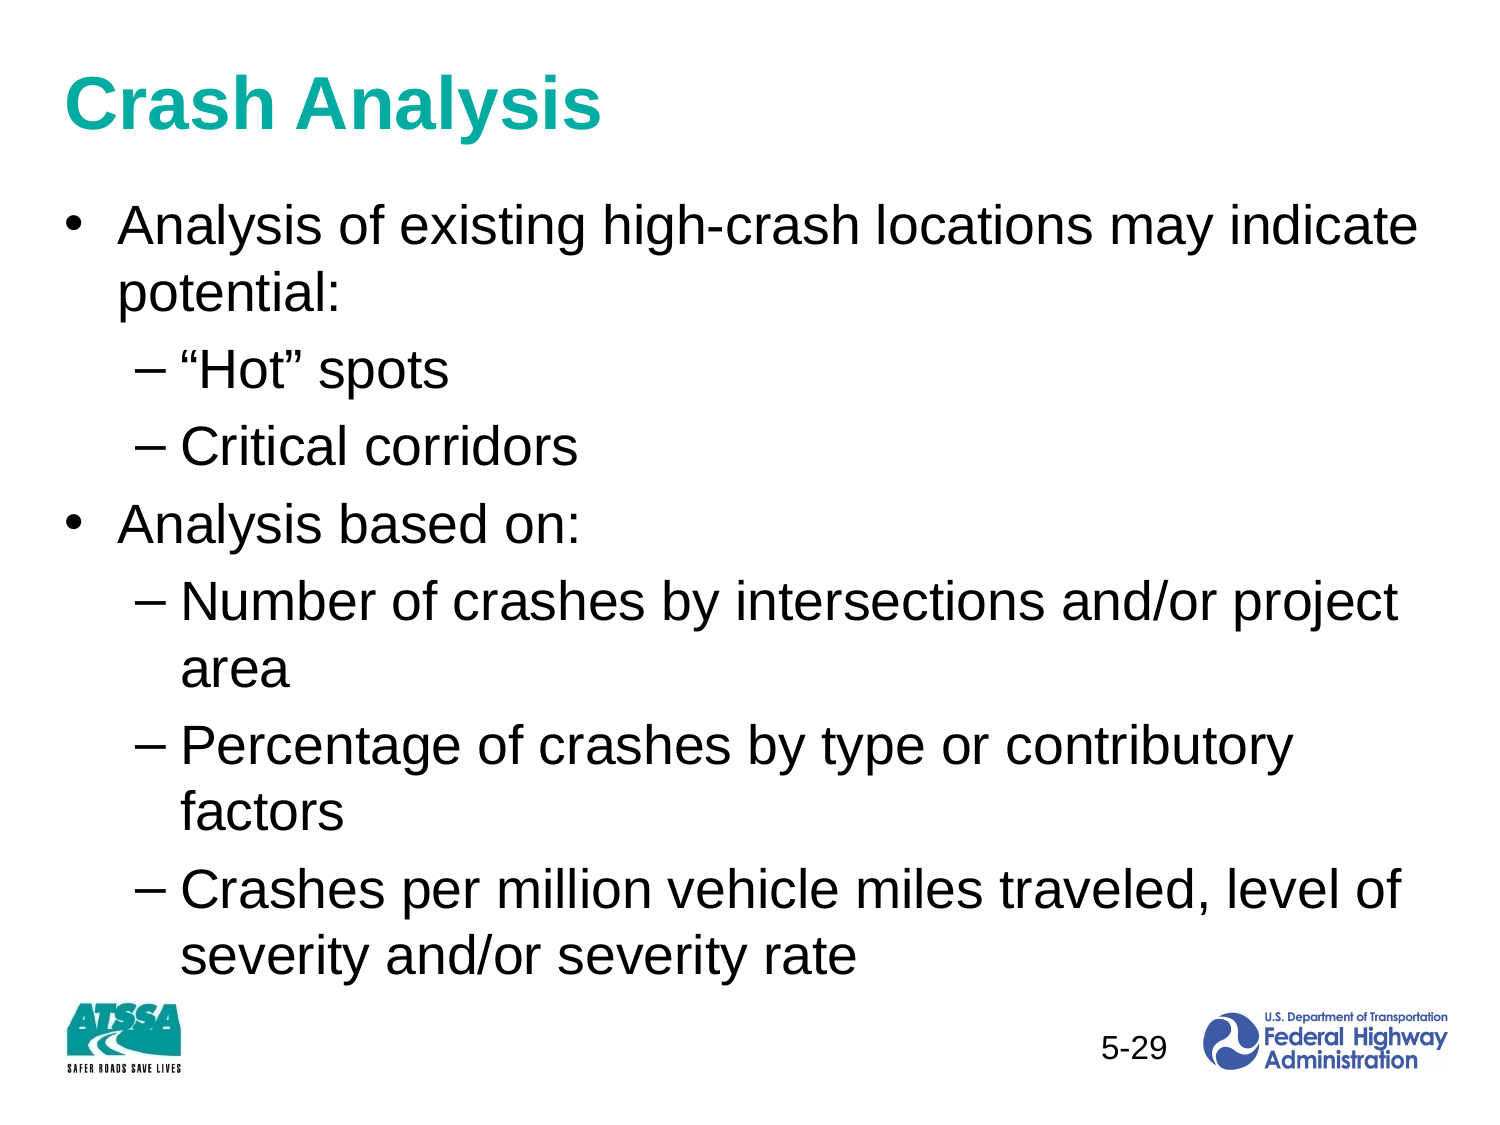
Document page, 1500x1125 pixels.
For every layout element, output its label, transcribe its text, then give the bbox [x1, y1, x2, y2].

picture [1200, 1008, 1450, 1072]
picture [63, 1000, 185, 1077]
title Crash Analysis [49, 45, 1400, 154]
list Analysis of existing high-crash locations may indicate potential: “Hot” spots Critical corridors Analysis based on: Number of crashes by intersections and/or project area Percentage of crashes by type or contributory factors Crashes per million vehicle miles traveled, level of severity and/or severity rate [49, 181, 1471, 1000]
